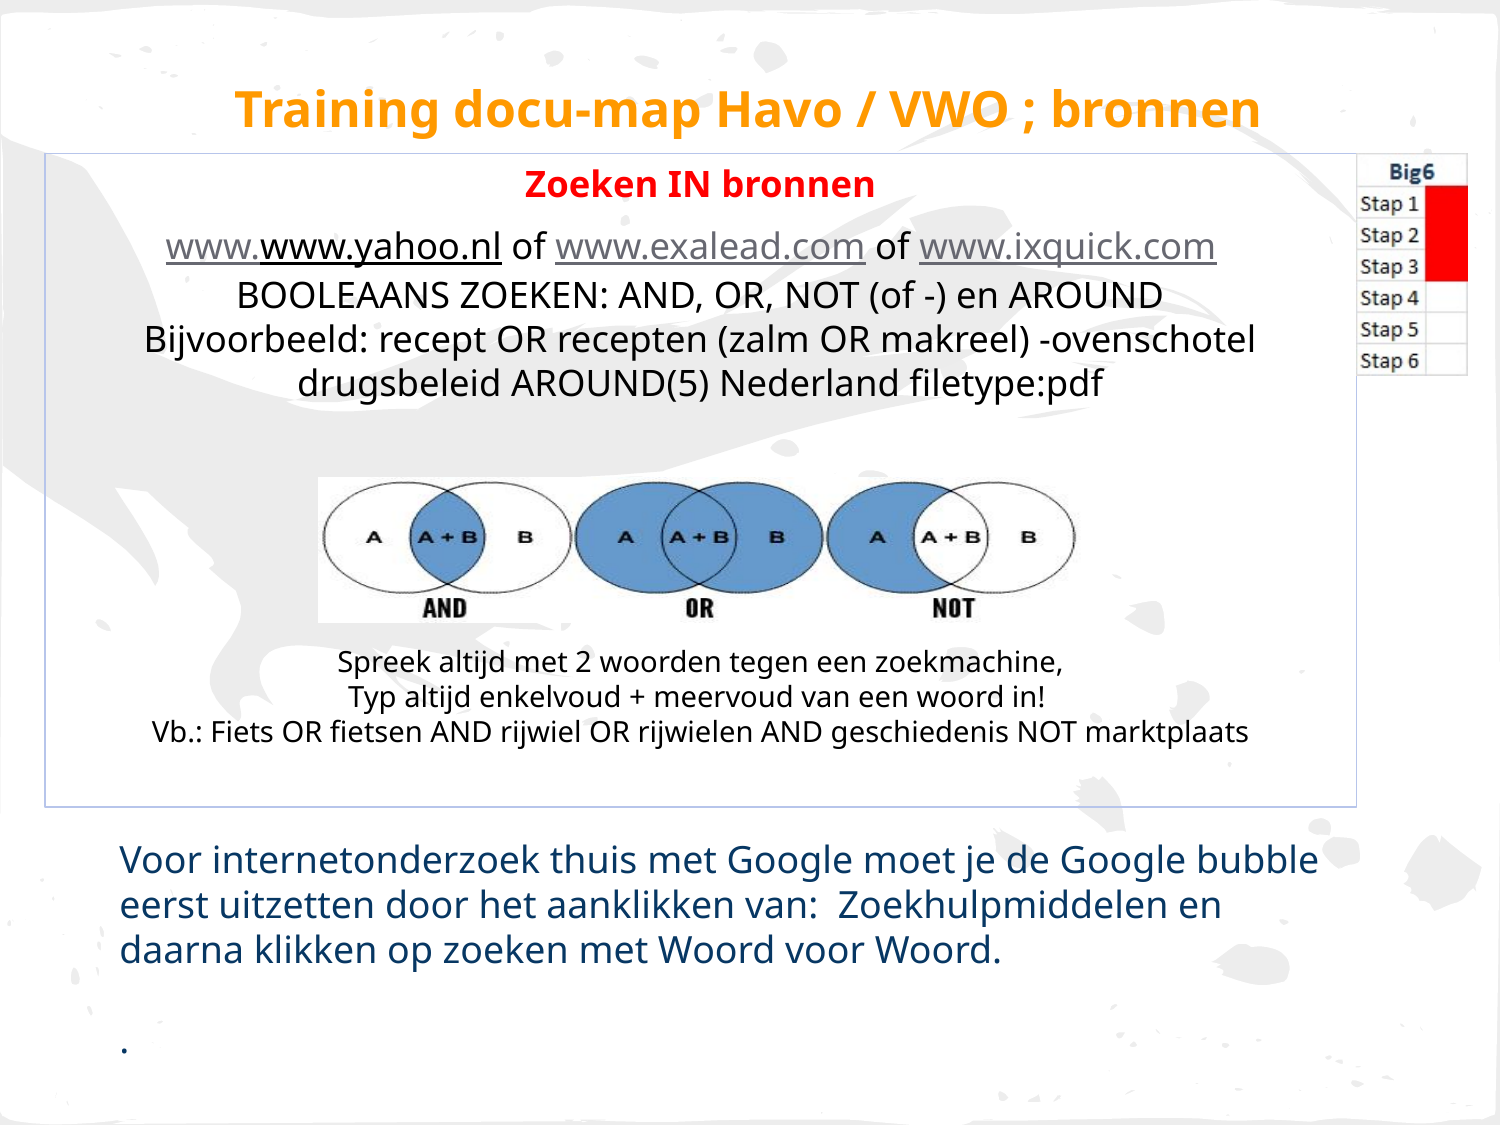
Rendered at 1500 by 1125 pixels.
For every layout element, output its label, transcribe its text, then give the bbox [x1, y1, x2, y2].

picture [317, 477, 1084, 623]
picture [1356, 153, 1468, 376]
text_box Training docu-map Havo / VWO ; bronnen [75, 69, 1422, 146]
list Zoeken IN bronnen www.www.yahoo.nl of www.exalead.com of www.ixquick.com BOOLEAANS ZOEKEN: AND, OR, NOT (of -) en AROUND Bijvoorbeeld: recept OR recepten (zalm OR makreel) -ovenschotel drugsbeleid AROUND(5) Nederland filetype:pdf Spreek altijd met 2 woorden tegen een zoekmachine, Typ altijd enkelvoud + meervoud van een woord in! Vb.: Fiets OR fietsen AND rijwiel OR rijwielen AND geschiedenis NOT marktplaats [45, 153, 1357, 807]
text_box Voor internetonderzoek thuis met Google moet je de Google bubble eerst uitzetten door het aanklikken van: Zoekhulpmiddelen en daarna klikken op zoeken met Woord voor Woord. . [104, 783, 1357, 1006]
